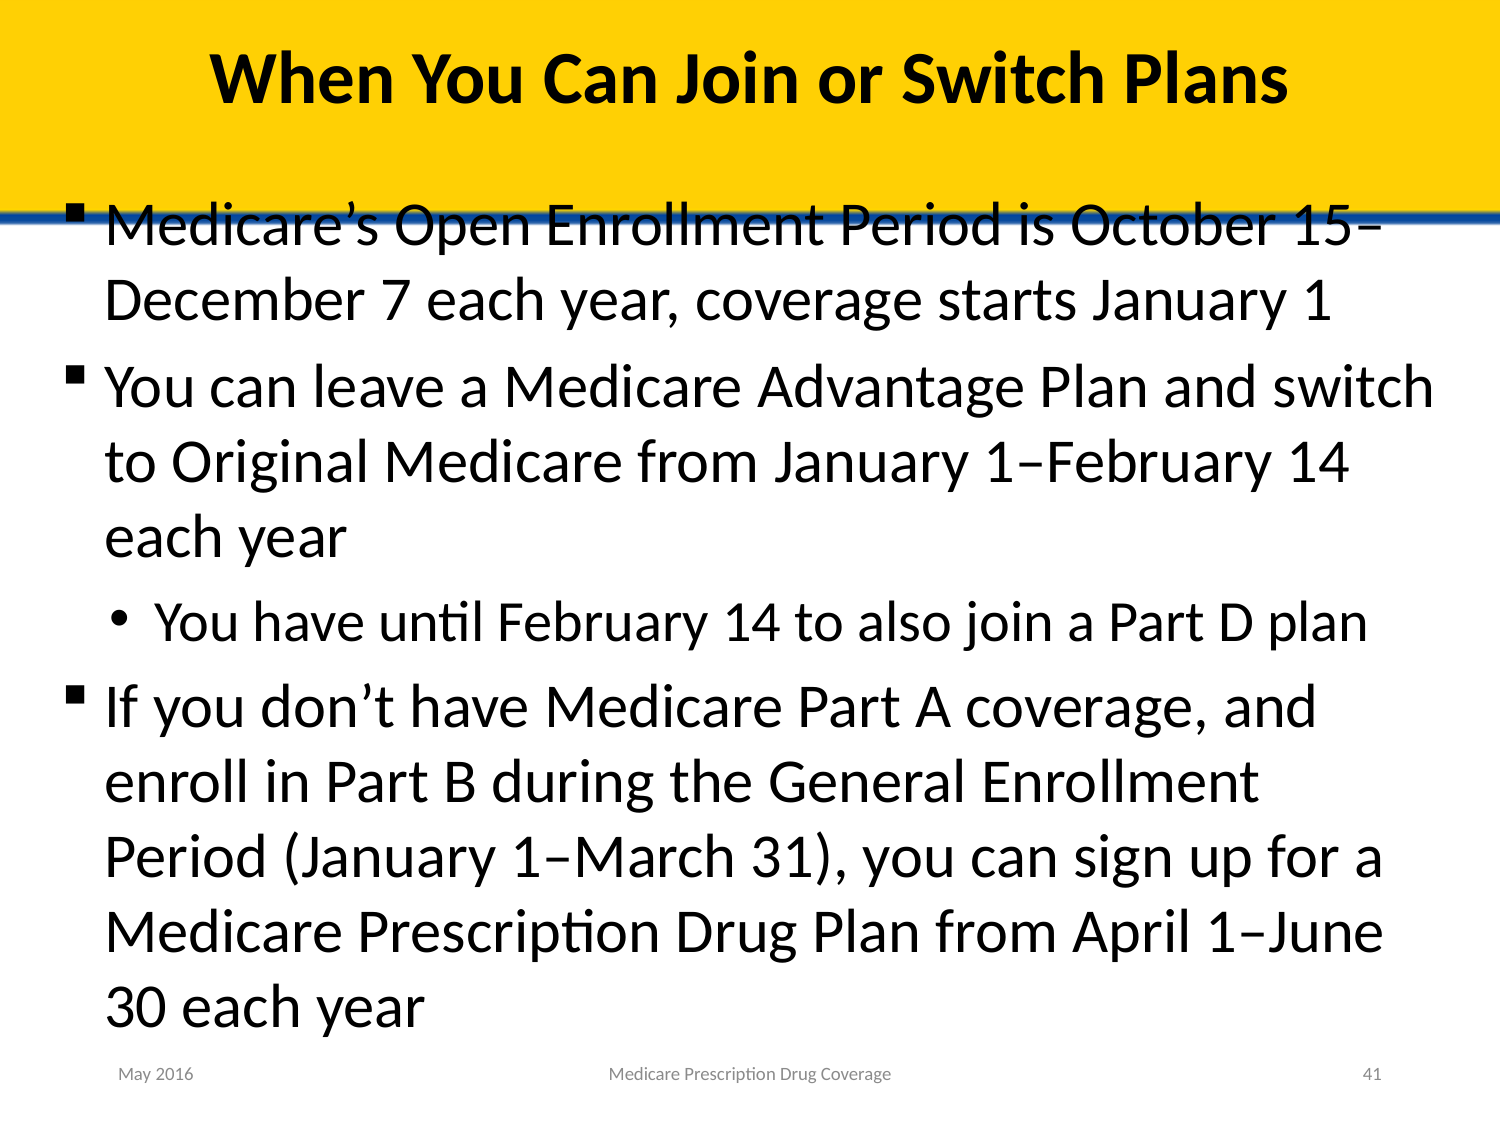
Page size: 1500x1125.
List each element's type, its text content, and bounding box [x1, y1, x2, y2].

picture [0, 157, 1500, 1125]
title When You Can Join or Switch Plans [0, 2, 1500, 157]
slide_number 41 [1059, 1042, 1397, 1103]
footer Medicare Prescription Drug Coverage [496, 1042, 1004, 1103]
list Medicare’s Open Enrollment Period is October 15–December 7 each year, coverage starts January 1 You can leave a Medicare Advantage Plan and switch to Original Medicare from January 1–February 14 each year You have until February 14 to also join a Part D plan If you don’t have Medicare Part A coverage, and enroll in Part B during the General Enrollment Period (January 1–March 31), you can sign up for a Medicare Prescription Drug Plan from April 1–June 30 each year [45, 175, 1453, 1033]
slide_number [103, 1042, 441, 1103]
